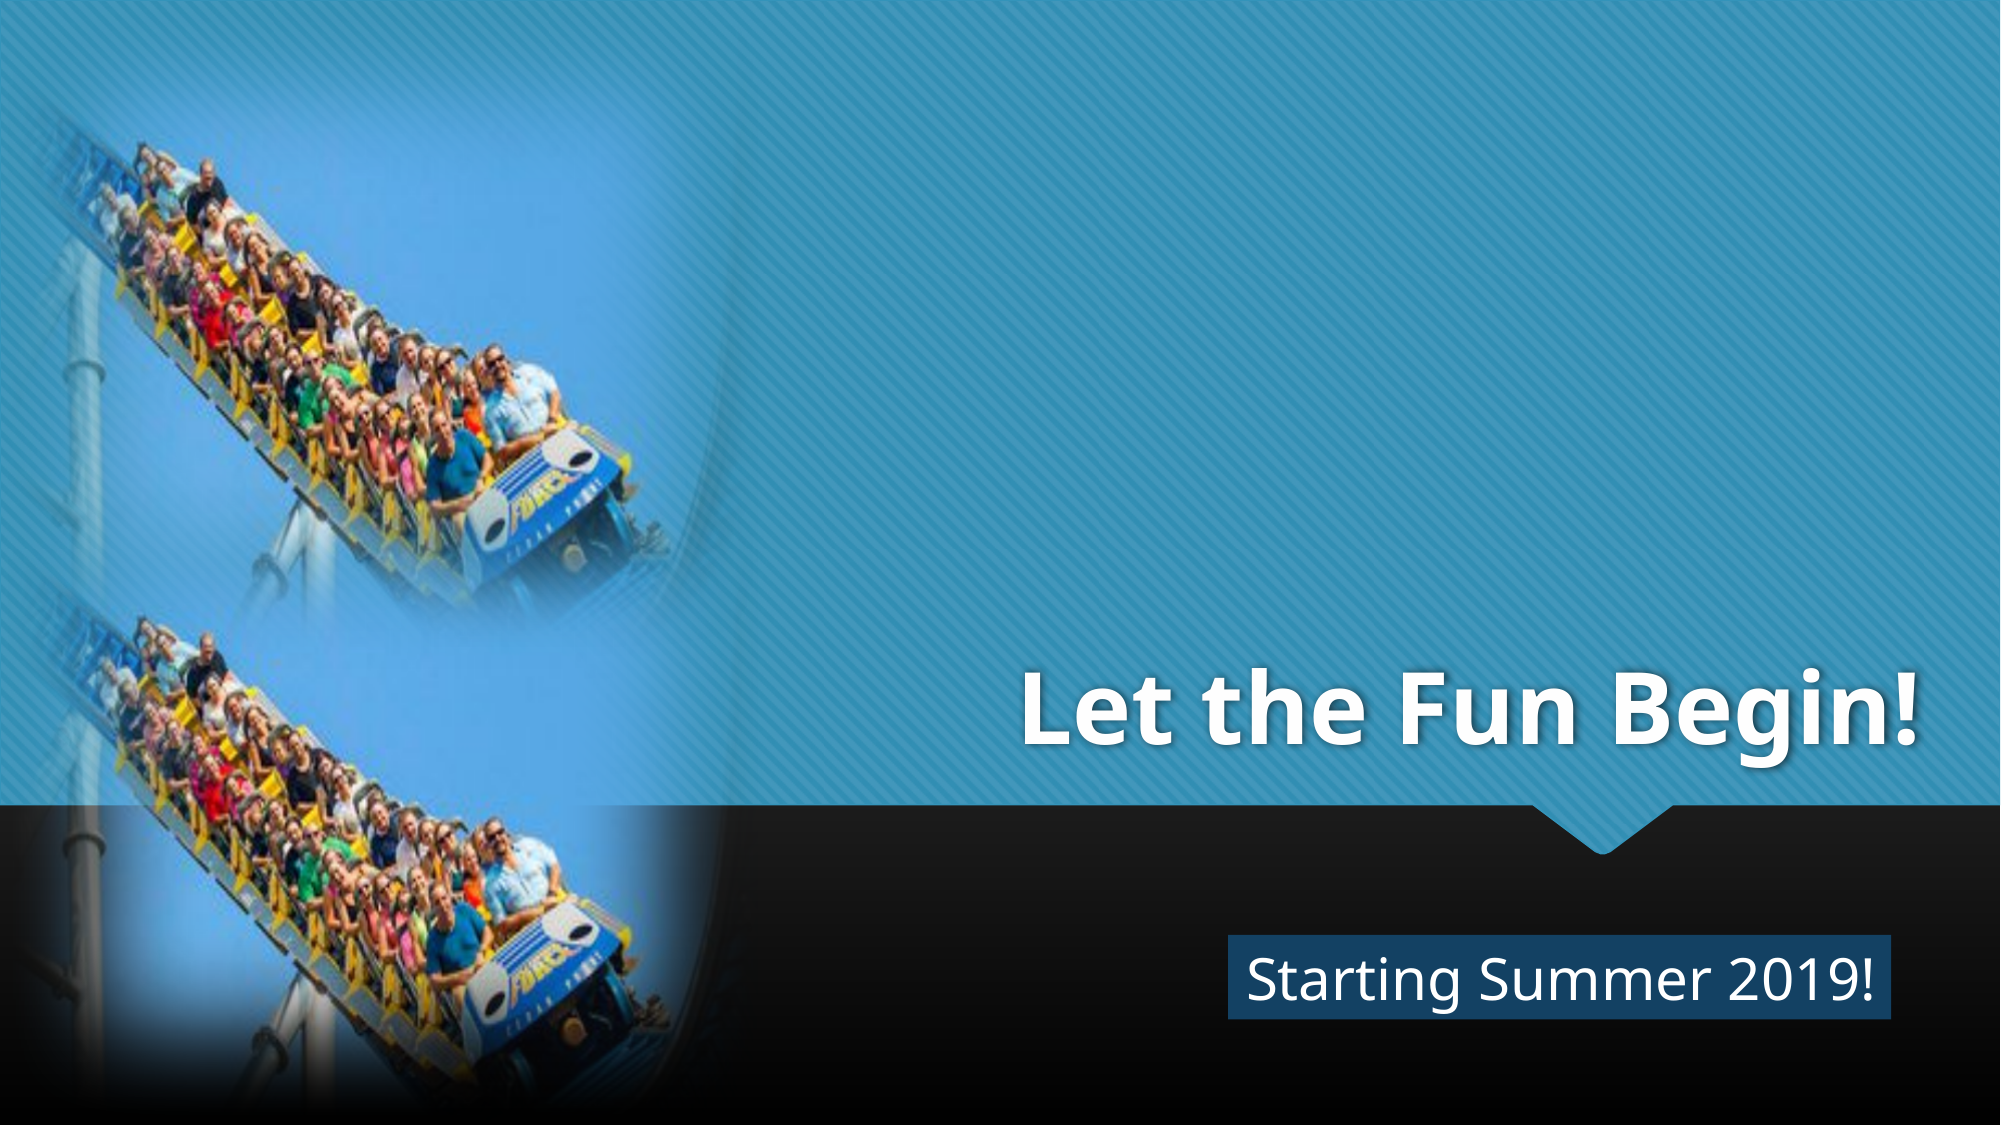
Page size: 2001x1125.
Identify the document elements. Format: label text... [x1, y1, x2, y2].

picture [0, 0, 764, 1125]
title Let the Fun Begin! [764, 530, 1938, 772]
text_box Starting Summer 2019! [1228, 934, 1892, 1020]
